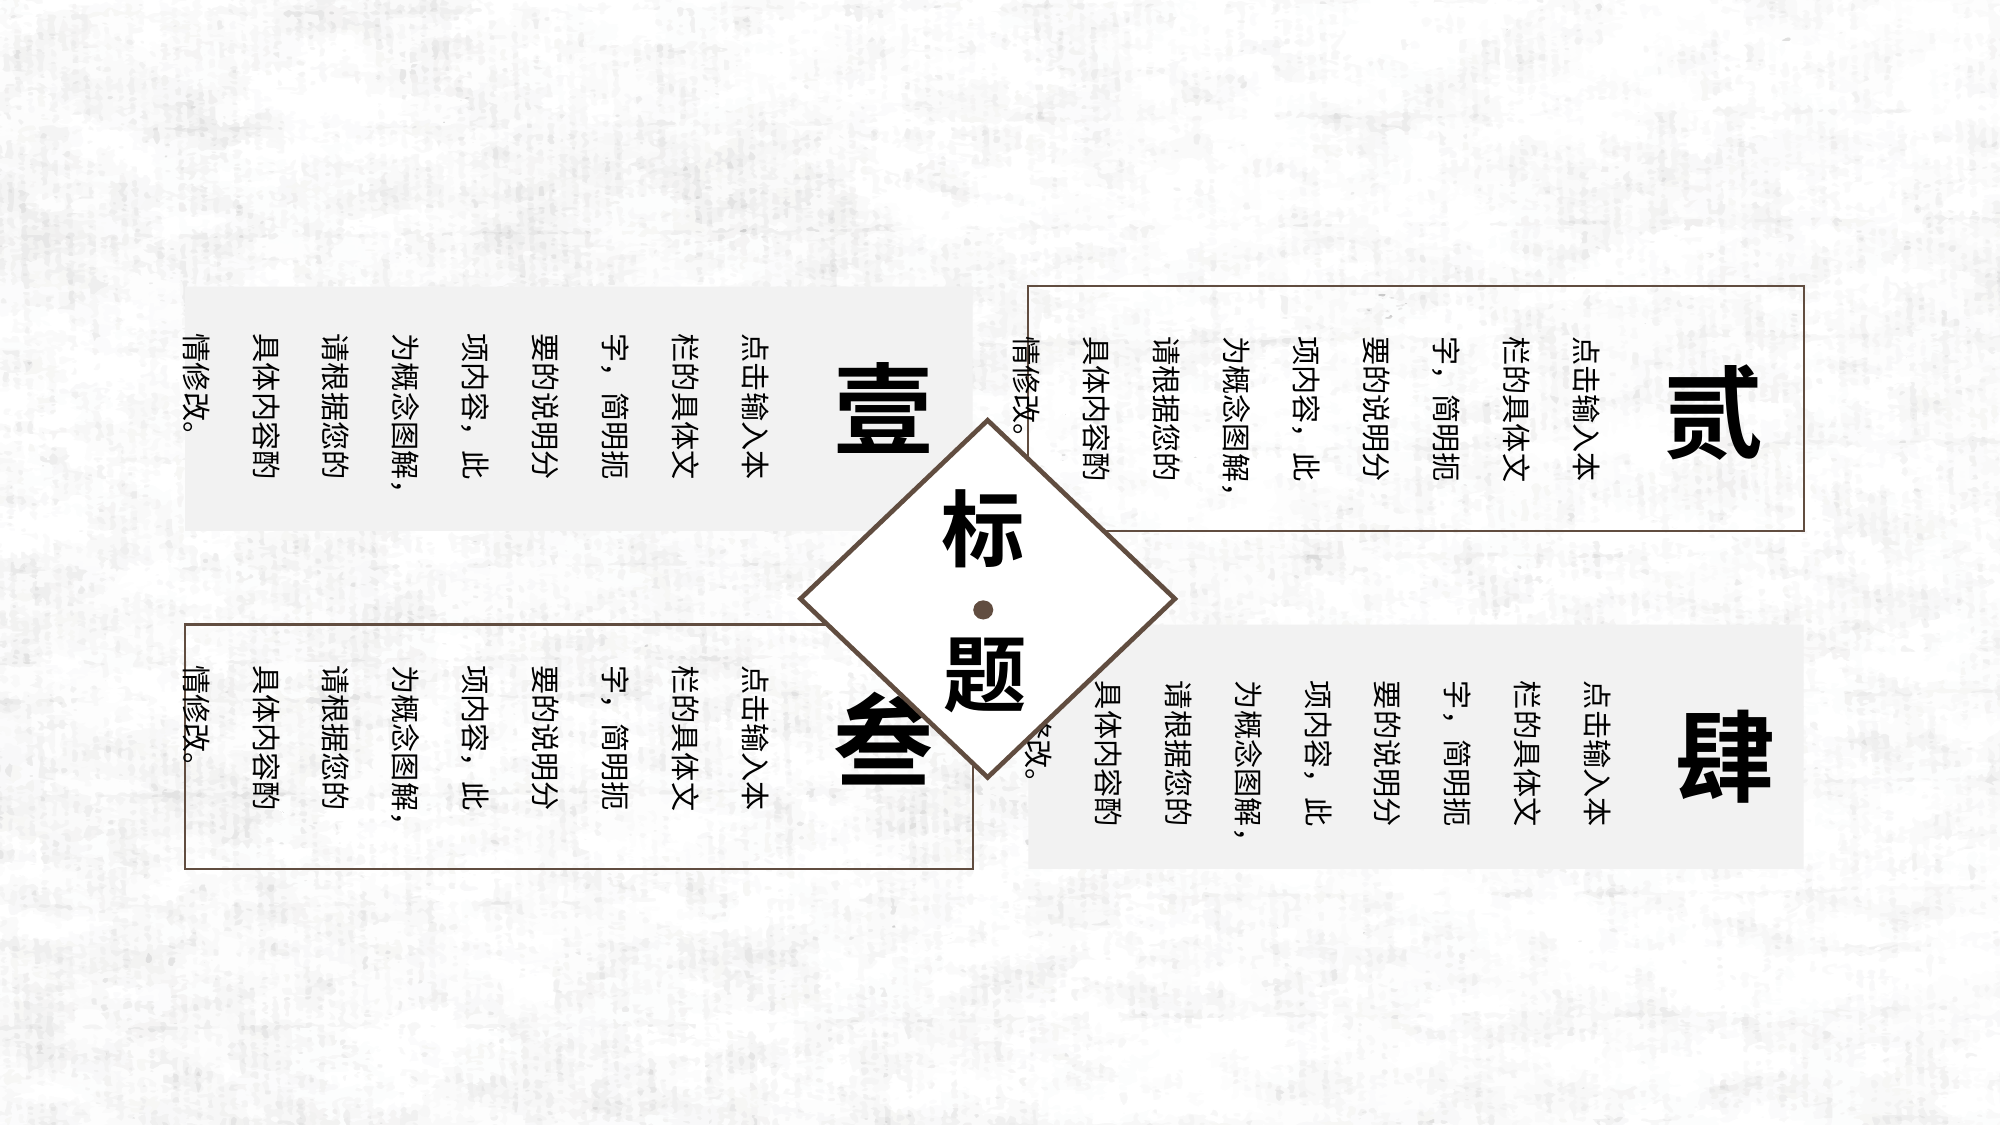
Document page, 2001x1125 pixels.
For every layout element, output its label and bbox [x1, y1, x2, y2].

picture [0, 0, 2000, 1125]
text_box [800, 420, 1175, 778]
